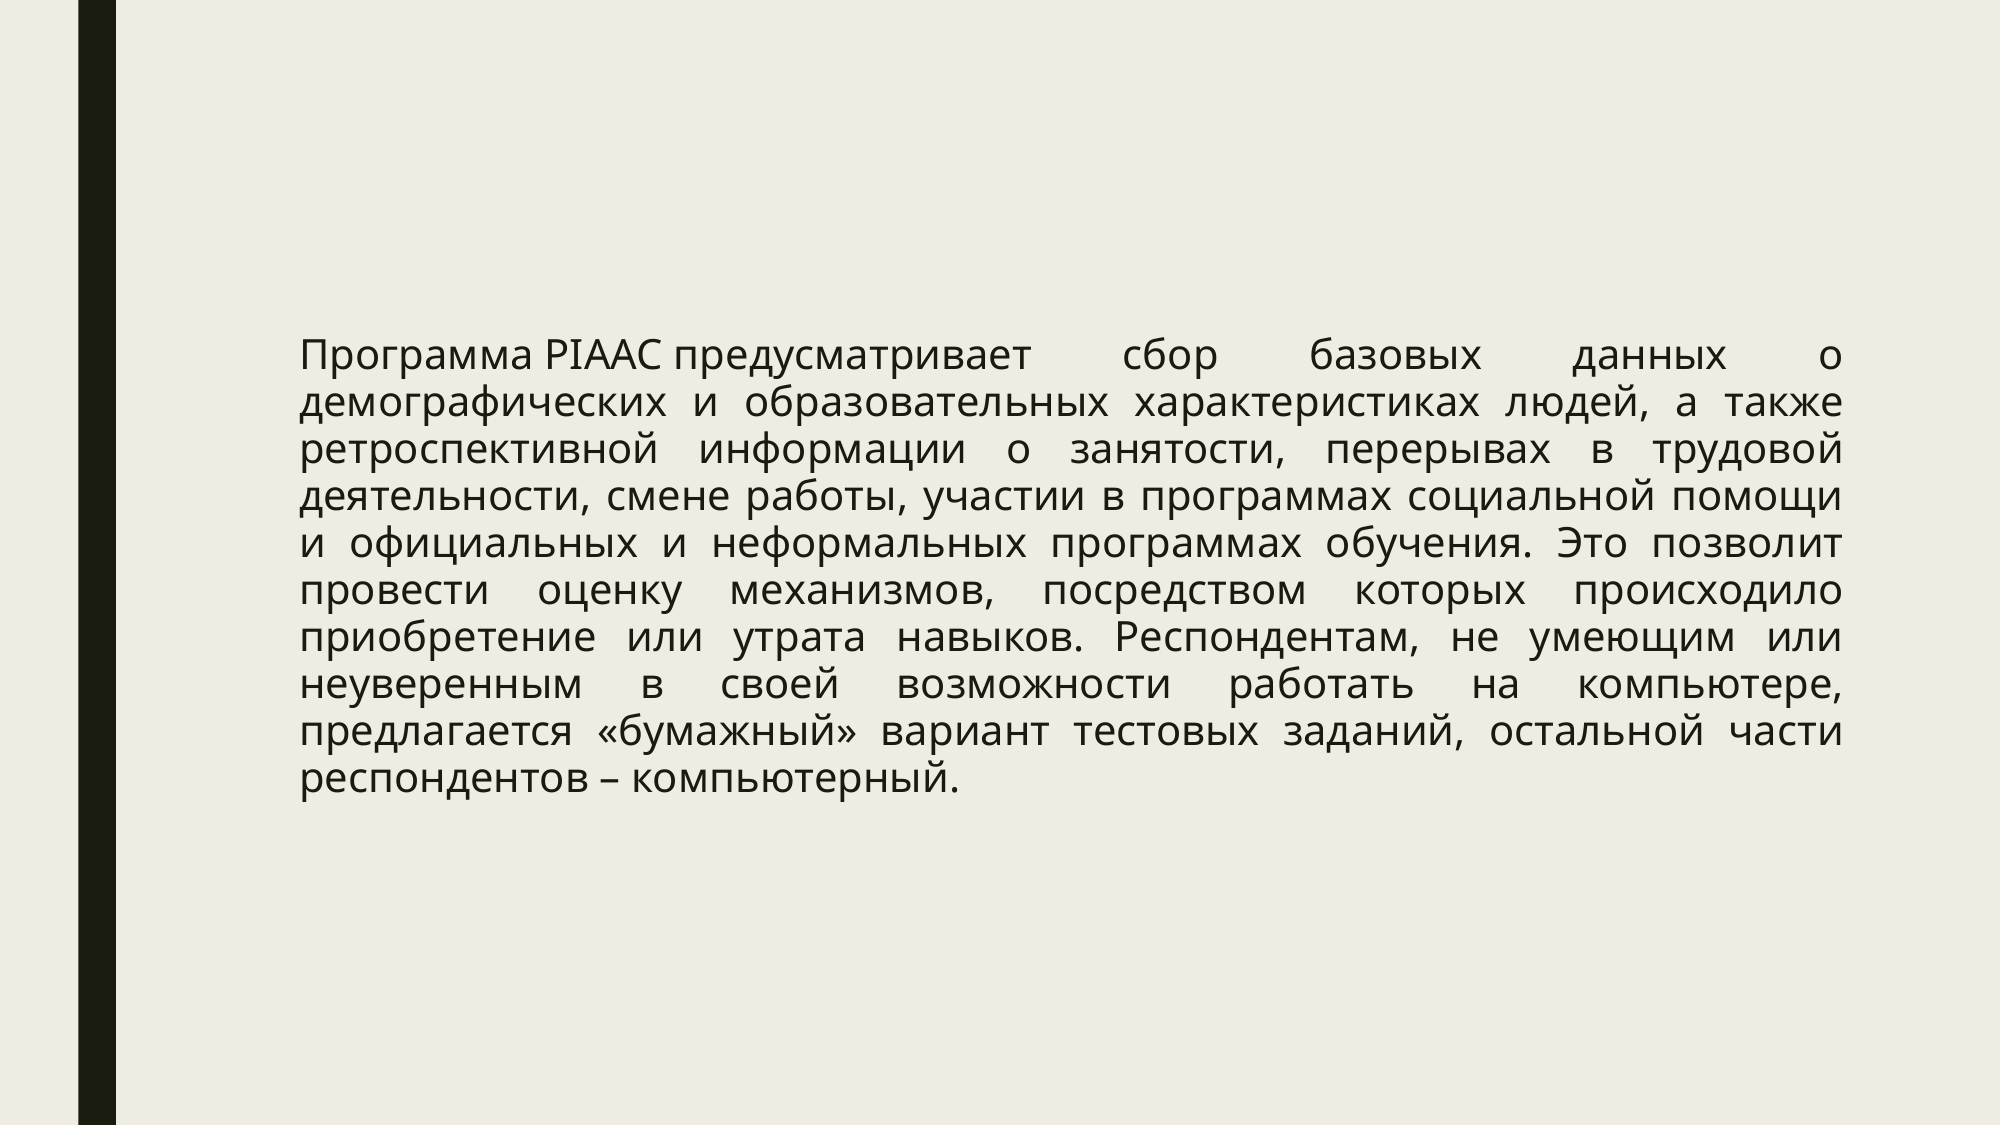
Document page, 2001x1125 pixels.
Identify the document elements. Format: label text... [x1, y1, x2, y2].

list Программа PIAAC предусматривает сбор базовых данных о демографических и образовательных характеристиках людей, а также ретроспективной информации о занятости, перерывах в трудовой деятельности, смене работы, участии в программах социальной помощи и официальных и неформальных программах обучения. Это позволит провести оценку механизмов, посредством которых происходило приобретение или утрата навыков. Респондентам, не умеющим или неуверенным в своей возможности работать на компьютере, предлагается «бумажный» вариант тестовых заданий, остальной части респондентов – компьютерный. [284, 324, 1860, 912]
